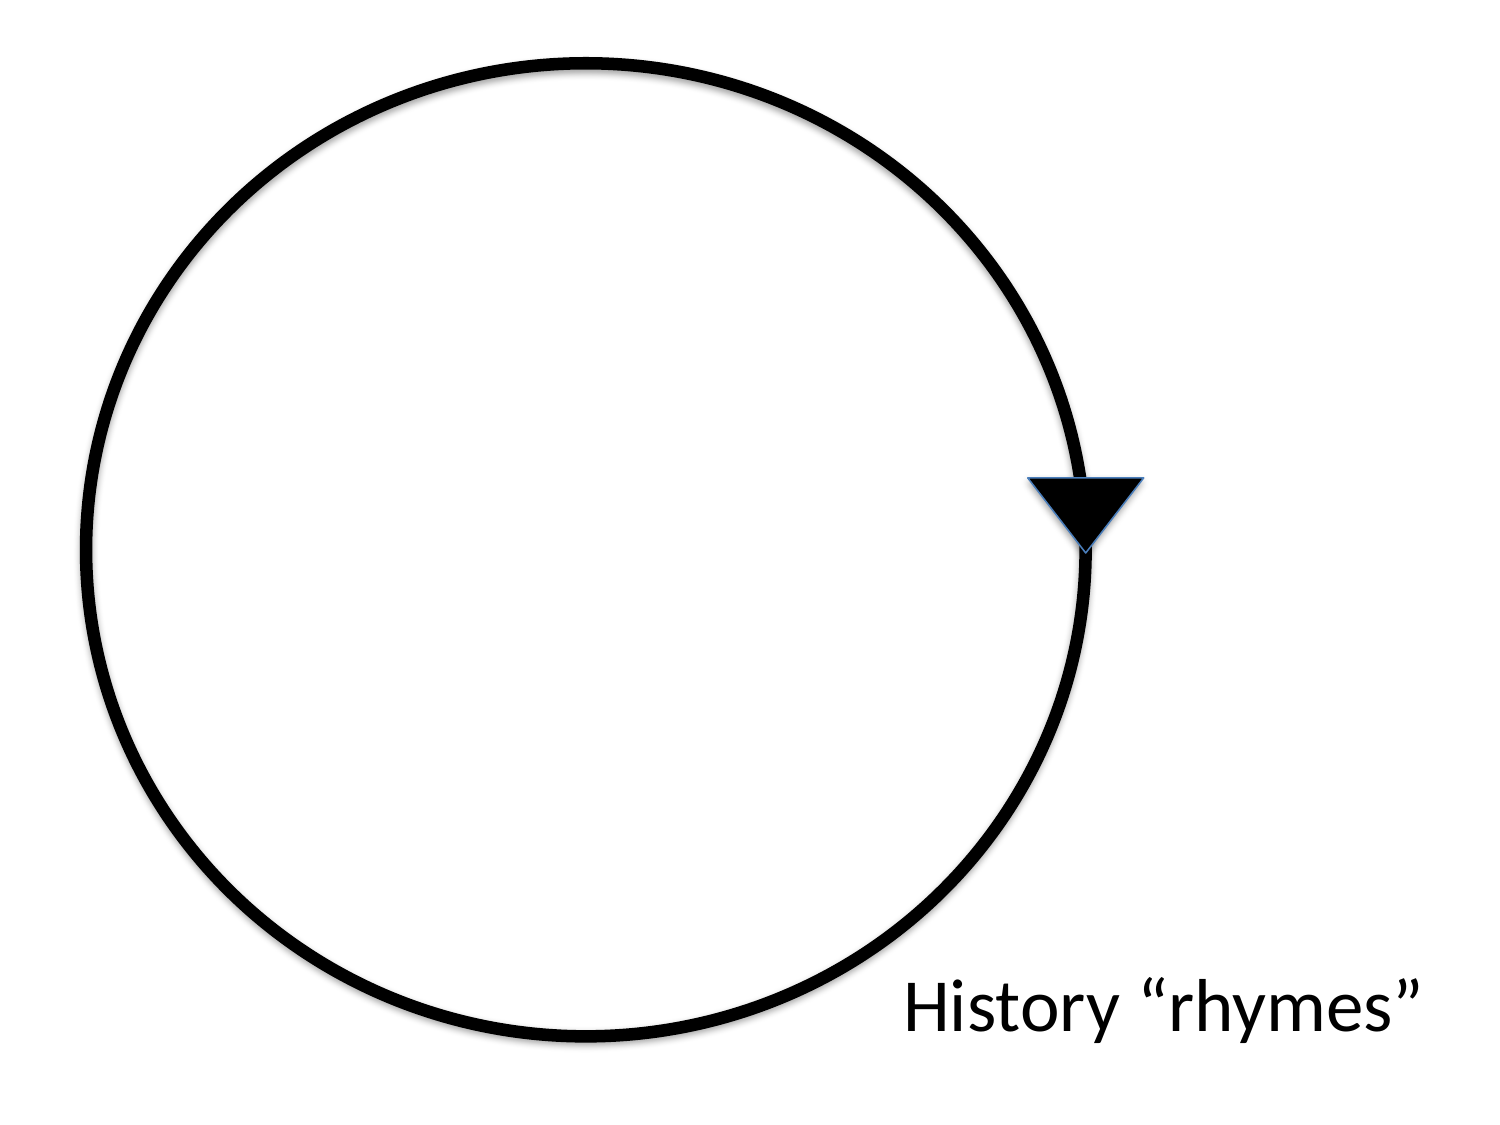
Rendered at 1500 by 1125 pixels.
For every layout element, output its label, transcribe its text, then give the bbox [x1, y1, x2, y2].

text_box [1027, 477, 1145, 554]
text_box [85, 62, 1087, 1038]
text_box History “rhymes” [888, 949, 1440, 1054]
